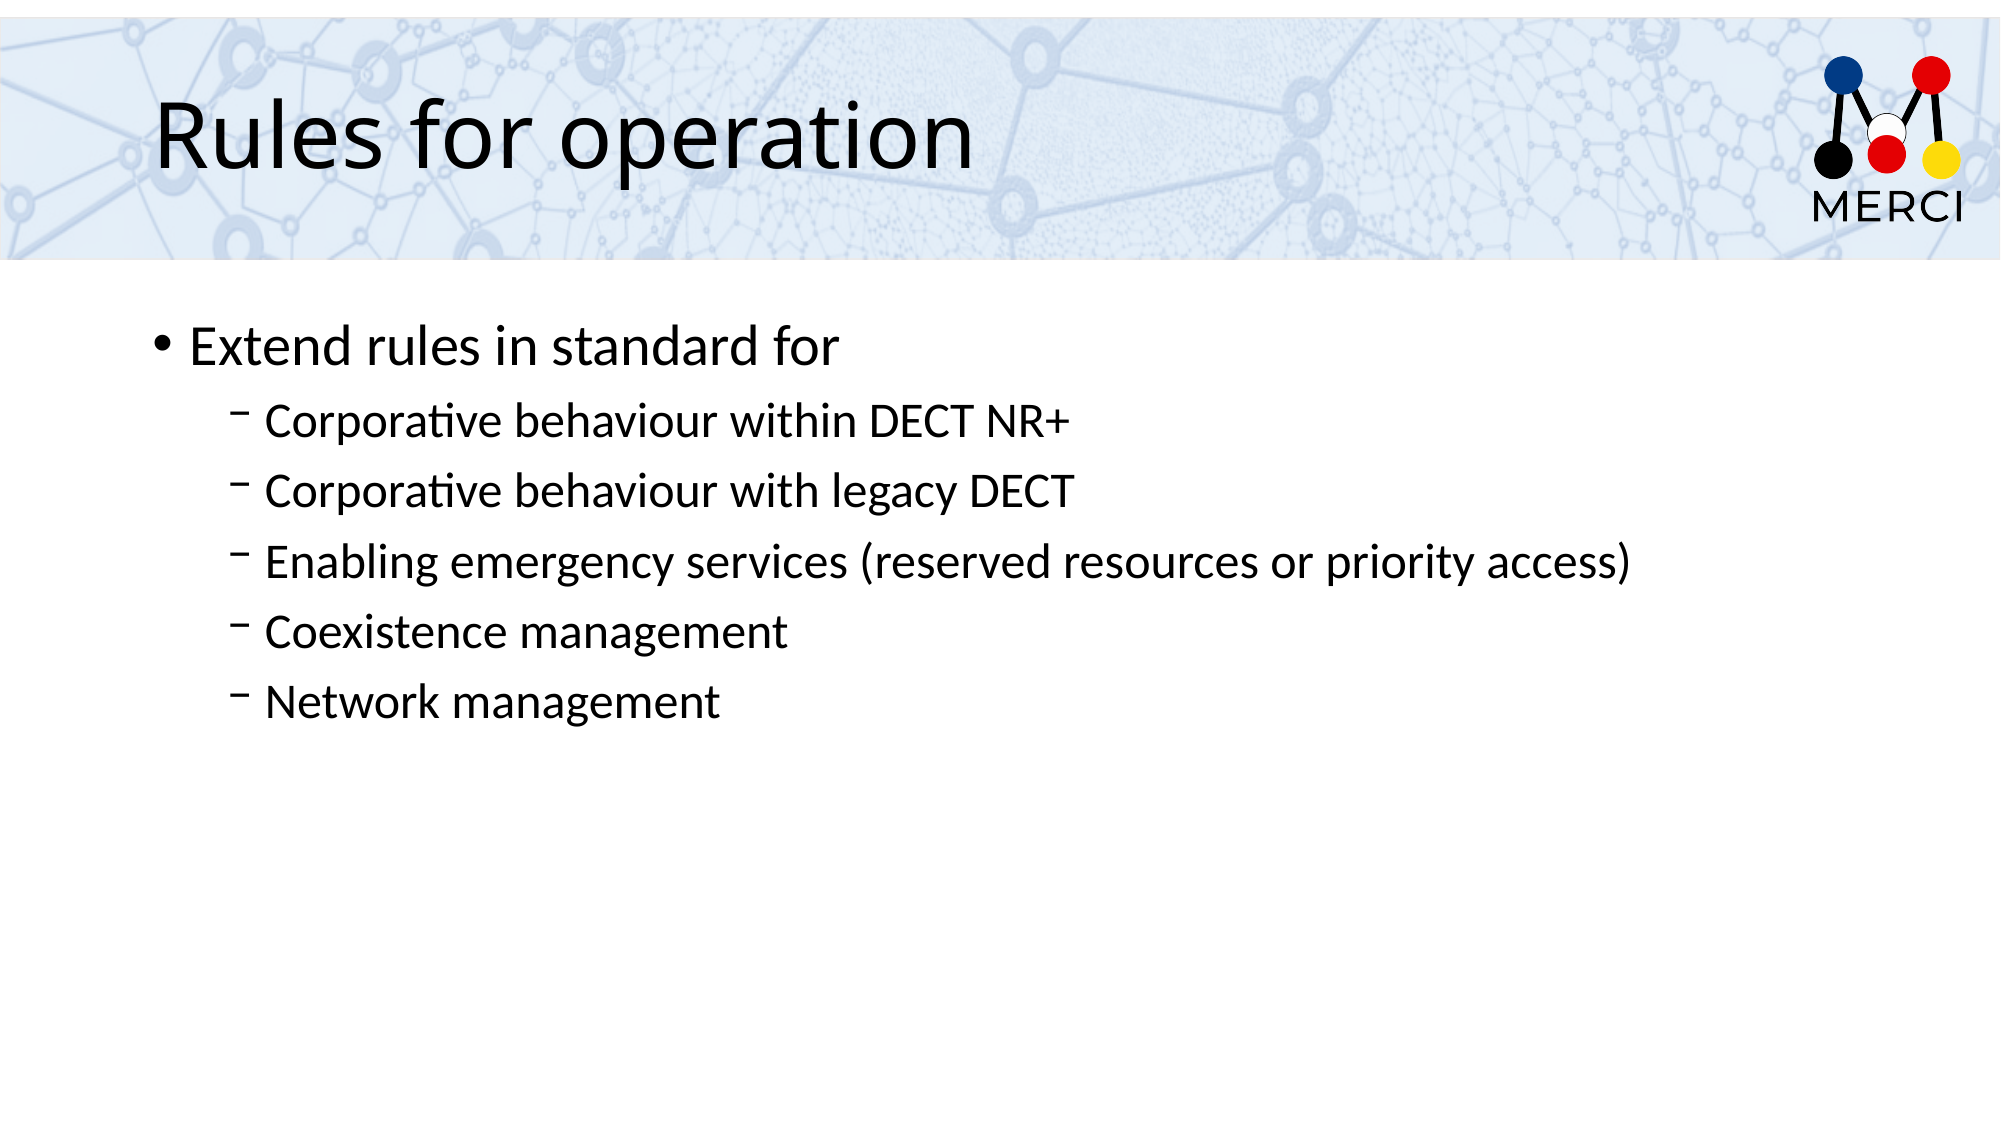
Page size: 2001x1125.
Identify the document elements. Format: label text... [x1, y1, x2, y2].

title Rules for operation [137, 29, 1863, 248]
picture [1863, 56, 1961, 222]
list Extend rules in standard for Corporative behaviour within DECT NR+ Corporative behaviour with legacy DECT Enabling emergency services (reserved resources or priority access) Coexistence management Network management [137, 299, 1863, 1014]
